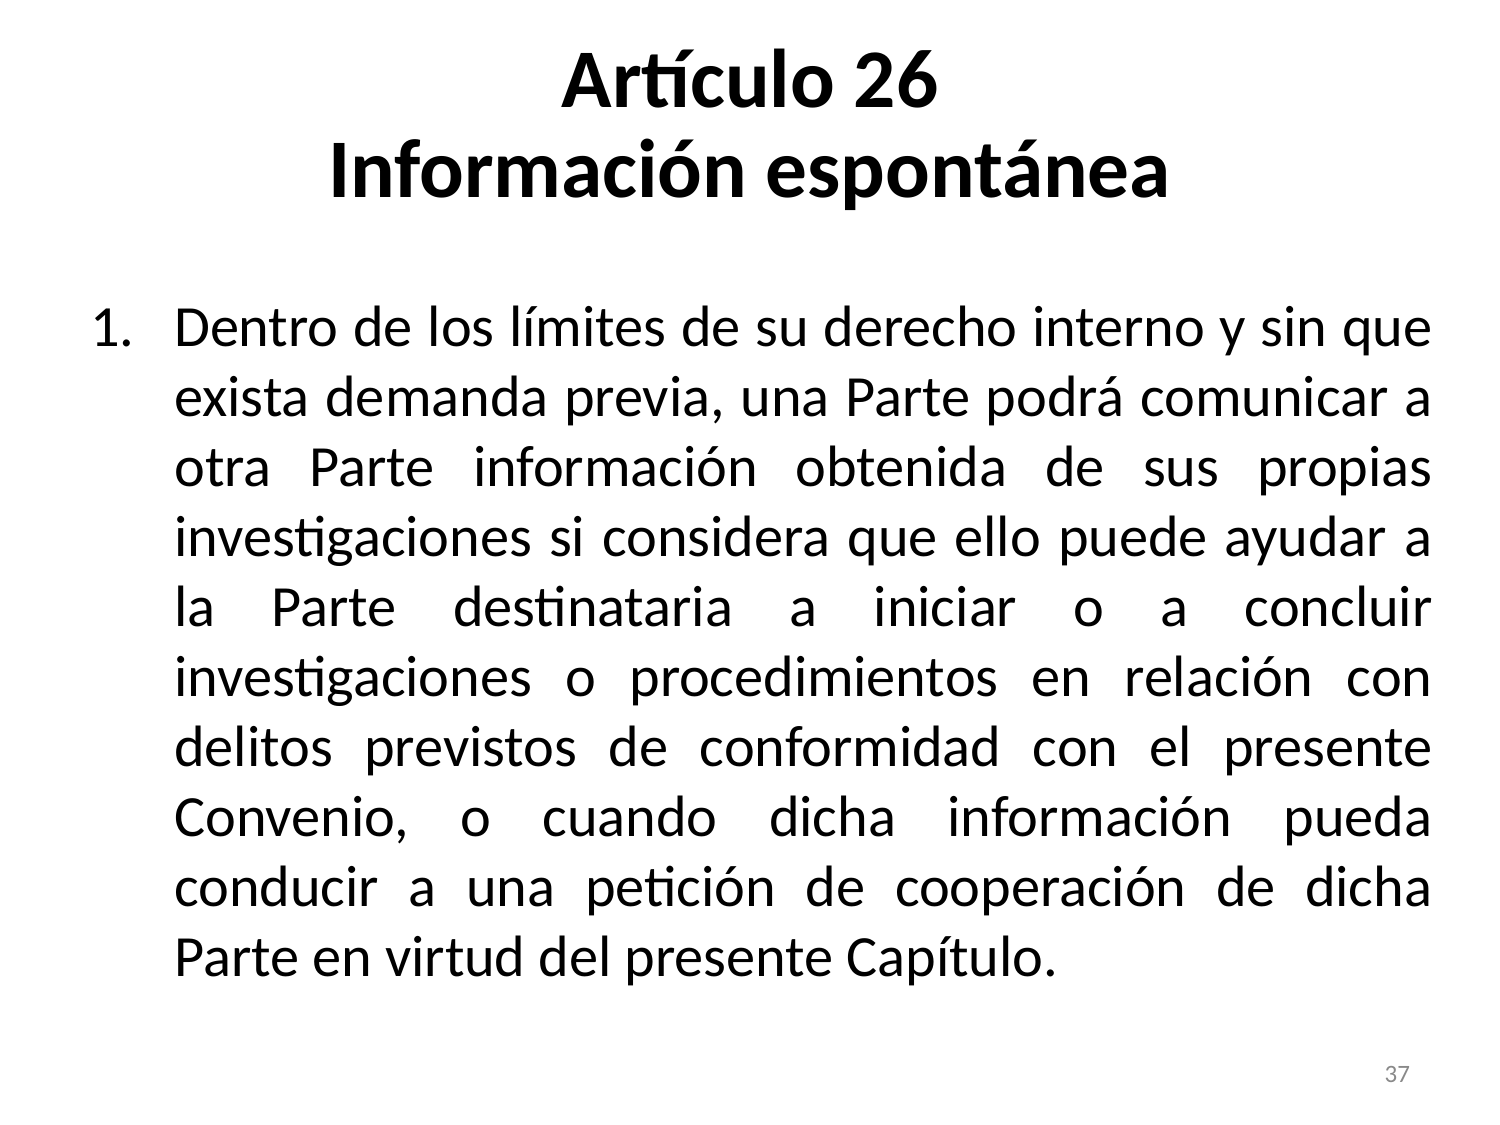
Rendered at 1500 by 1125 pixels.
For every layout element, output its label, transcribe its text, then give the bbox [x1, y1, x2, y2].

slide_number 37 [1074, 1042, 1425, 1103]
title Artículo 26 Información espontánea [75, 45, 1425, 206]
list Dentro de los límites de su derecho interno y sin que exista demanda previa, una Parte podrá comunicar a otra Parte información obtenida de sus propias investigaciones si considera que ello puede ayudar a la Parte destinataria a iniciar o a concluir investigaciones o procedimientos en relación con delitos previstos de conformidad con el presente Convenio, o cuando dicha información pueda conducir a una petición de cooperación de dicha Parte en virtud del presente Capítulo. [75, 280, 1448, 1084]
